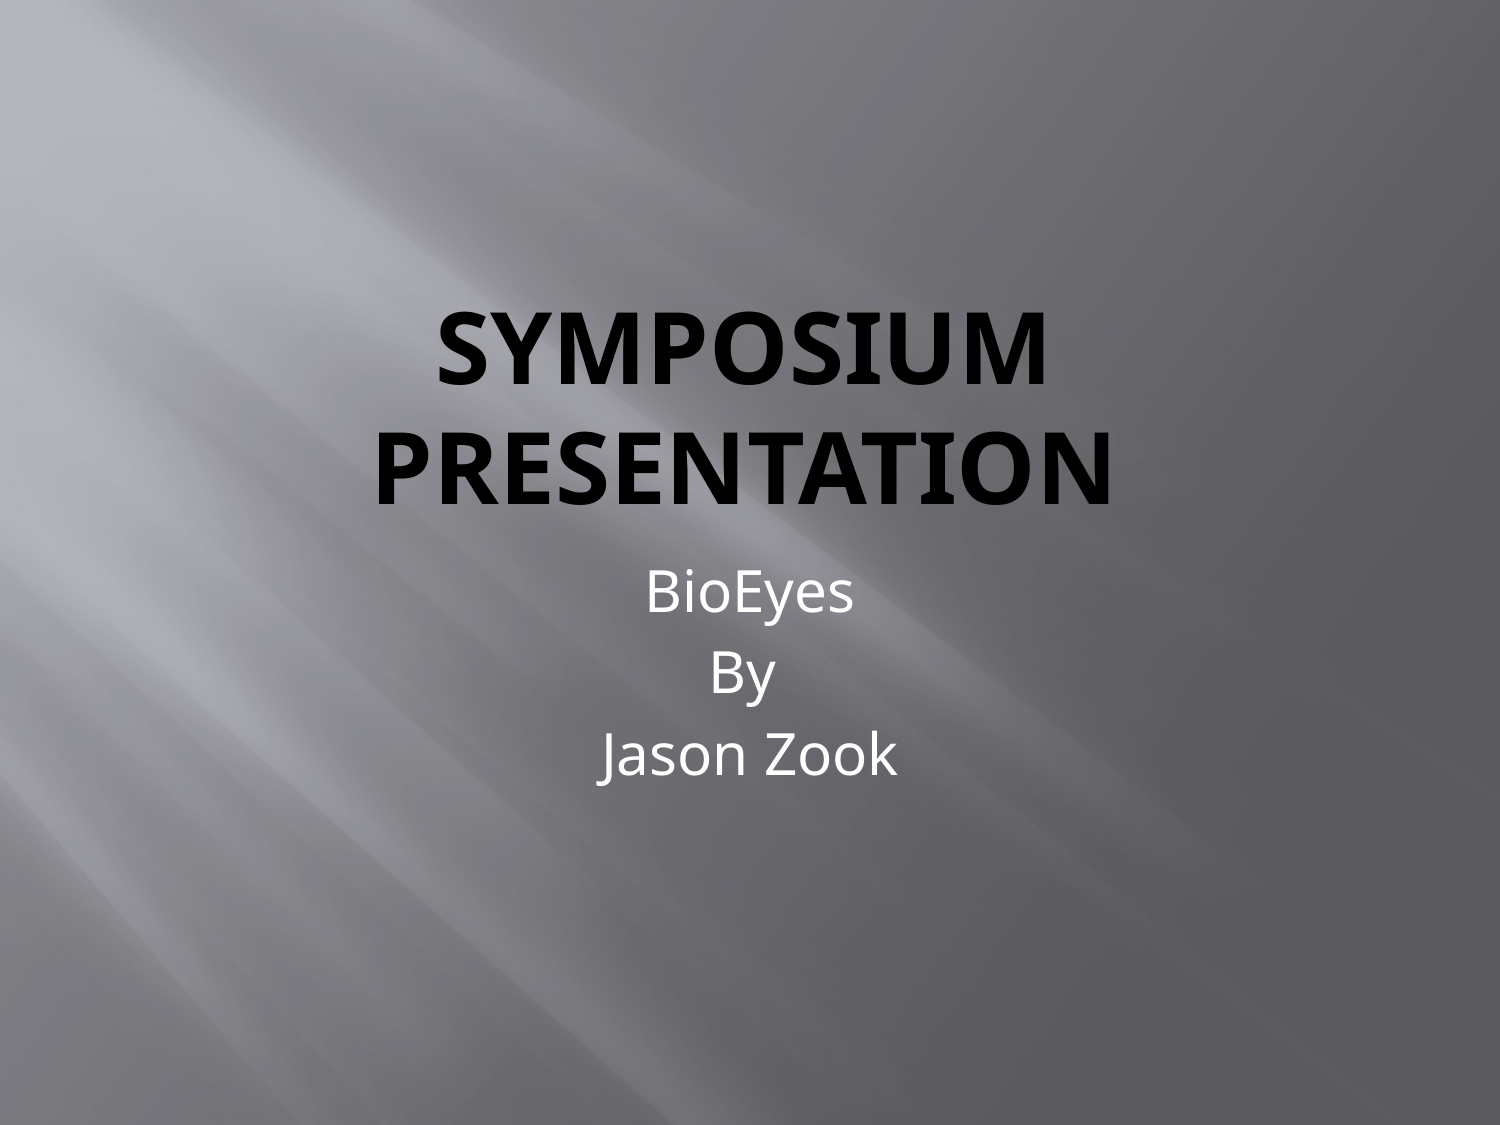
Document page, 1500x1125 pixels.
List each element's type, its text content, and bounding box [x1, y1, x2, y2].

title Symposium Presentation [69, 224, 1420, 525]
subtitle BioEyes By Jason Zook [225, 546, 1275, 834]
